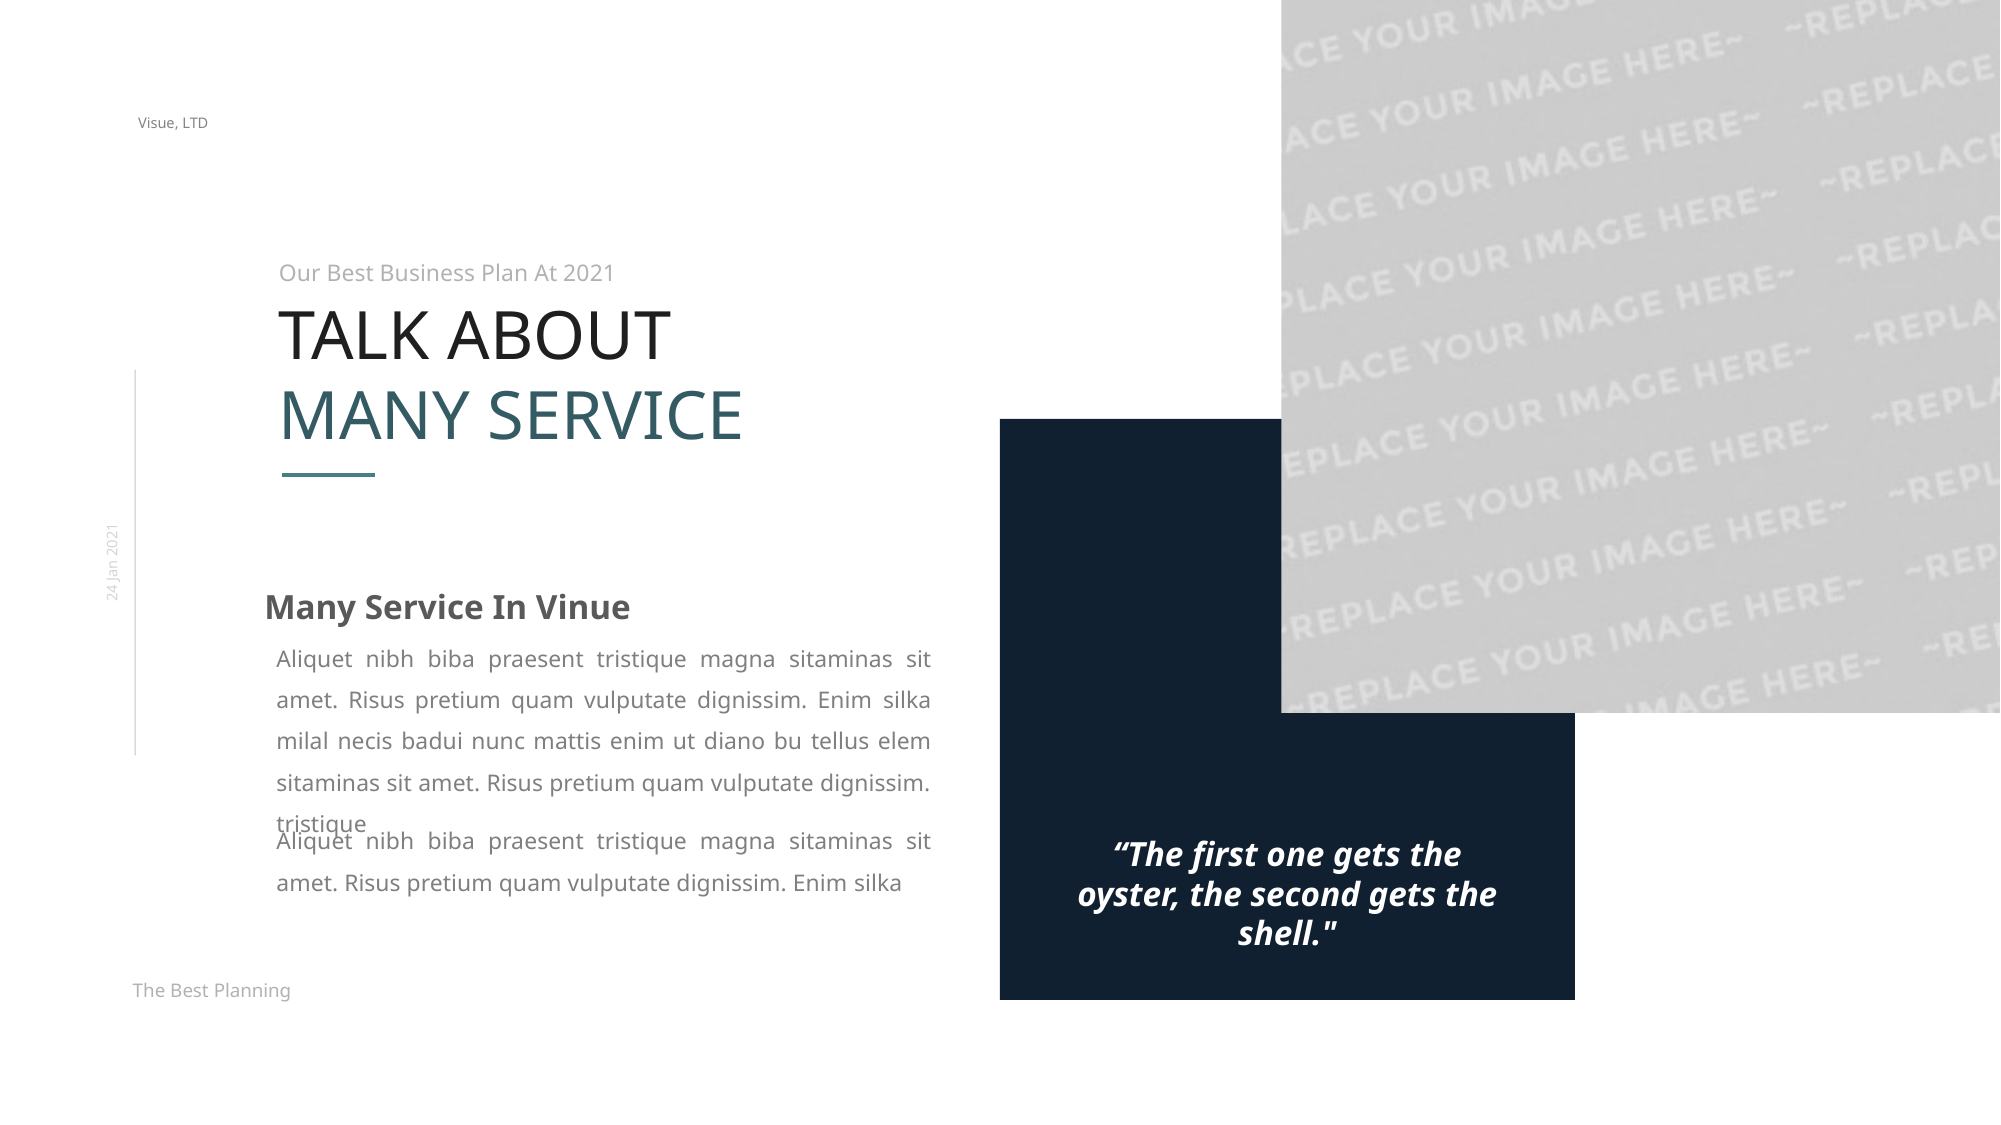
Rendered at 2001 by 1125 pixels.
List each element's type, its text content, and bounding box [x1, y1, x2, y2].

text_box Aliquet nibh biba praesent tristique magna sitaminas sit amet. Risus pretium quam vulputate dignissim. Enim silka [261, 805, 946, 904]
text_box TALK ABOUT MANY SERVICE [263, 285, 832, 461]
text_box The Best Planning [117, 971, 306, 1009]
text_box 24 Jan 2021 [95, 508, 128, 617]
text_box Visue, LTD [123, 106, 224, 139]
picture [1281, 0, 2000, 713]
text_box [999, 418, 1576, 1001]
text_box Our Best Business Plan At 2021 [264, 250, 632, 293]
text_box “The first one gets the oyster, the second gets the shell." [1042, 825, 1533, 960]
text_box Many Service In Vinue [249, 578, 647, 634]
text_box Aliquet nibh biba praesent tristique magna sitaminas sit amet. Risus pretium quam vulputate dignissim. Enim silka milal necis badui nunc mattis enim ut diano bu tellus elem sitaminas sit amet. Risus pretium quam vulputate dignissim. tristique [261, 623, 946, 805]
